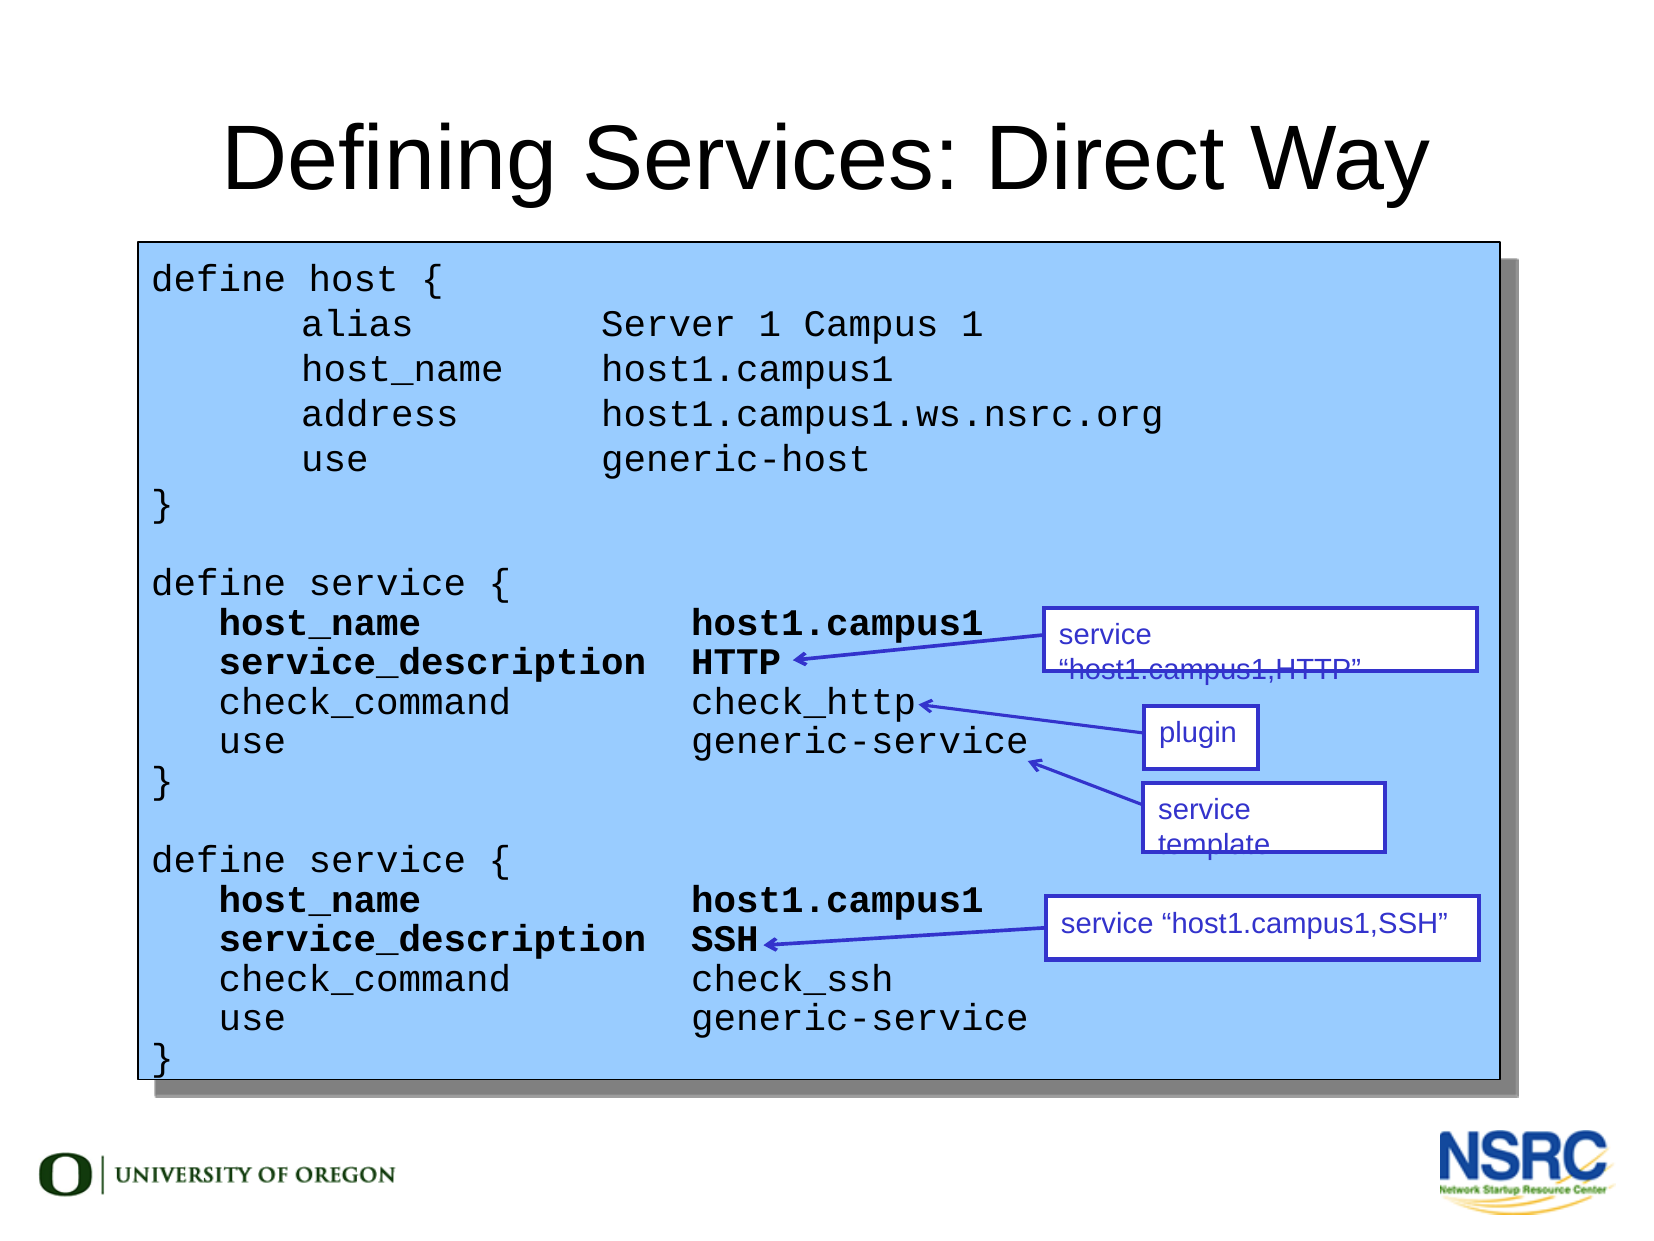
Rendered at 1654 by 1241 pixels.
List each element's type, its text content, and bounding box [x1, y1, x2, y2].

text_box service “host1.campus1,HTTP” [1044, 607, 1477, 672]
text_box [918, 704, 1144, 734]
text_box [1027, 760, 1166, 814]
text_box plugin [1144, 706, 1258, 770]
text_box Defining Services: Direct Way [82, 49, 1571, 257]
picture [1440, 1130, 1616, 1215]
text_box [763, 927, 1045, 946]
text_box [792, 634, 1045, 661]
text_box service template [1143, 782, 1385, 852]
text_box service “host1.campus1,SSH” [1046, 896, 1479, 960]
text_box define host { alias Server 1 Campus 1 host_name host1.campus1 address host1.campus1.ws.nsrc.org use generic-host } define service { host_name host1.campus1 service_description HTTP check_command check_http use generic-service } define service { host_name host1.campus1 service_description SSH check_command check_ssh use generic-service } [137, 257, 1501, 1080]
picture [37, 1151, 397, 1198]
